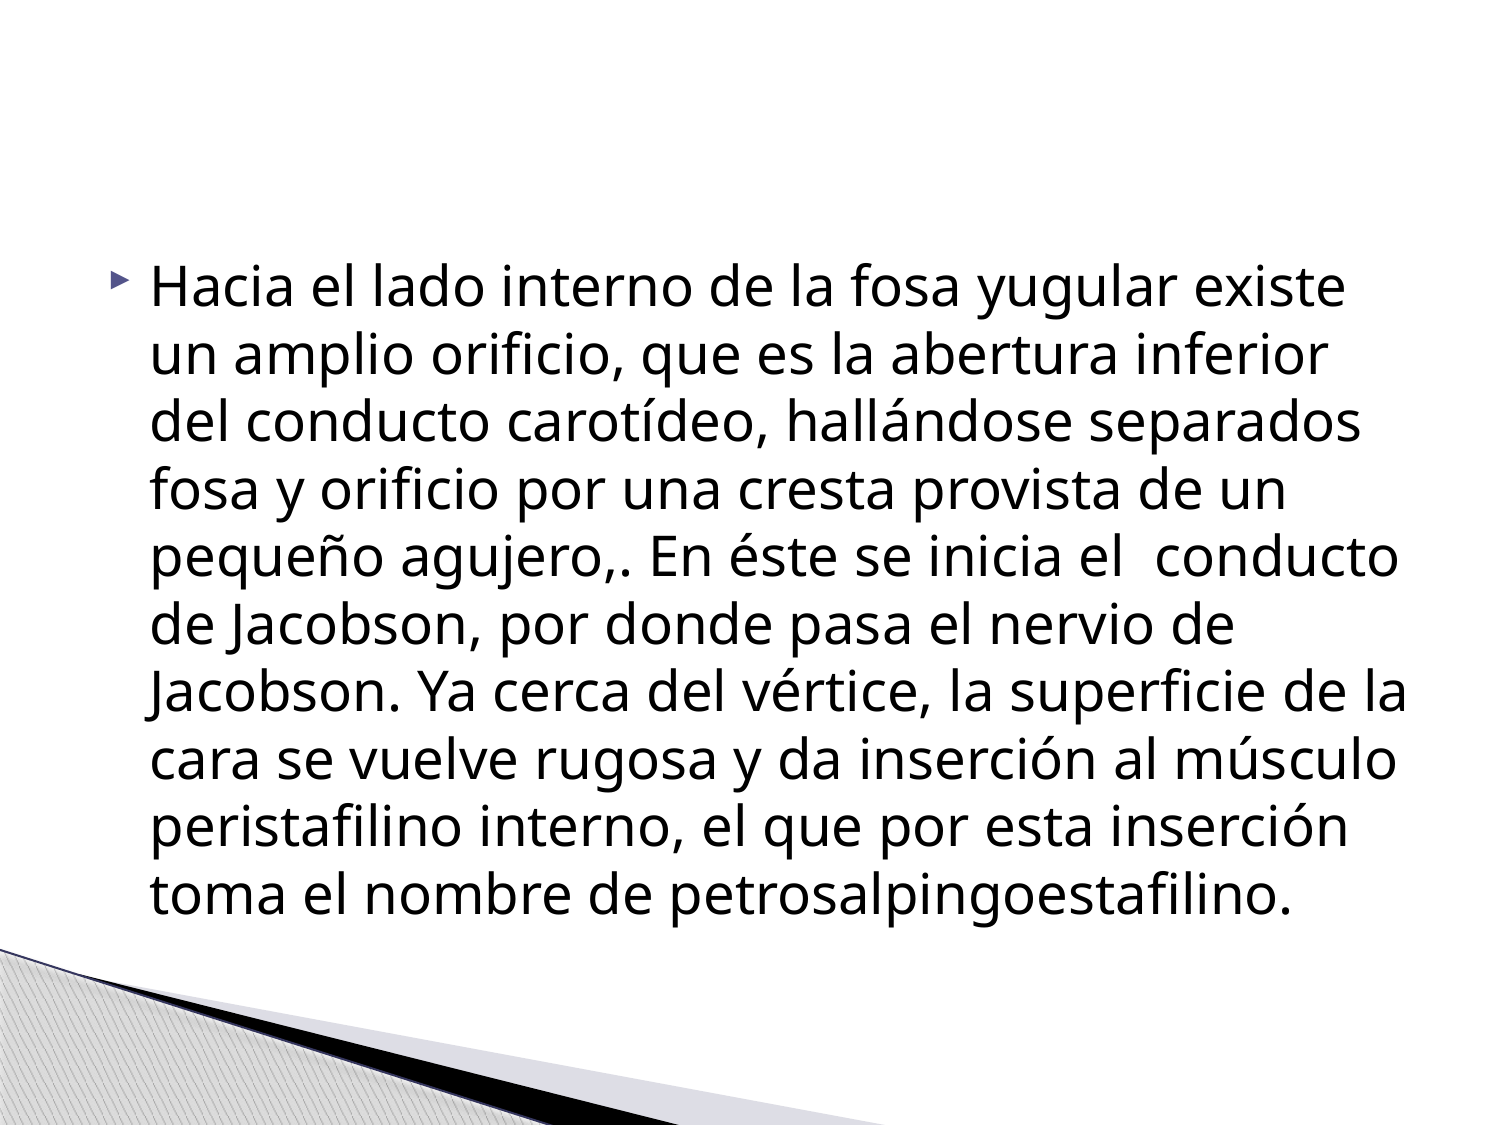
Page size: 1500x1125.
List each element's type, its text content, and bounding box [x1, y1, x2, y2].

list Hacia el lado interno de la fosa yugular existe un amplio orificio, que es la abertura inferior del conducto carotídeo, hallándose separados fosa y orificio por una cresta provista de un pequeño agujero,. En éste se inicia el conducto de Jacobson, por donde pasa el nervio de Jacobson. Ya cerca del vértice, la superficie de la cara se vuelve rugosa y da inserción al músculo peristafilino interno, el que por esta inserción toma el nombre de petrosalpingoestafilino. [75, 243, 1425, 986]
